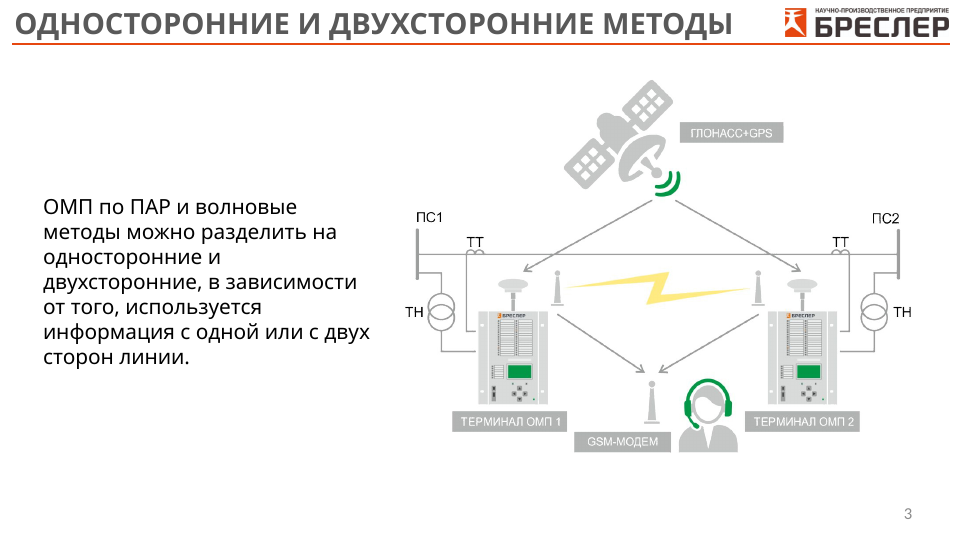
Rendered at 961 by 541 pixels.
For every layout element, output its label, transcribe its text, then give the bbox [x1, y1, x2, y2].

picture [785, 8, 949, 37]
picture [390, 75, 920, 466]
title ОДНОСТОРОННИЕ И ДВУХСТОРОННИЕ МЕТОДЫ [12, 0, 775, 68]
text_box ОМП по ПАР и волновые методы можно разделить на односторонние и двухсторонние, в зависимости от того, используется информация с одной или с двух сторон линии. [43, 193, 374, 369]
slide_number 3 [691, 502, 913, 541]
